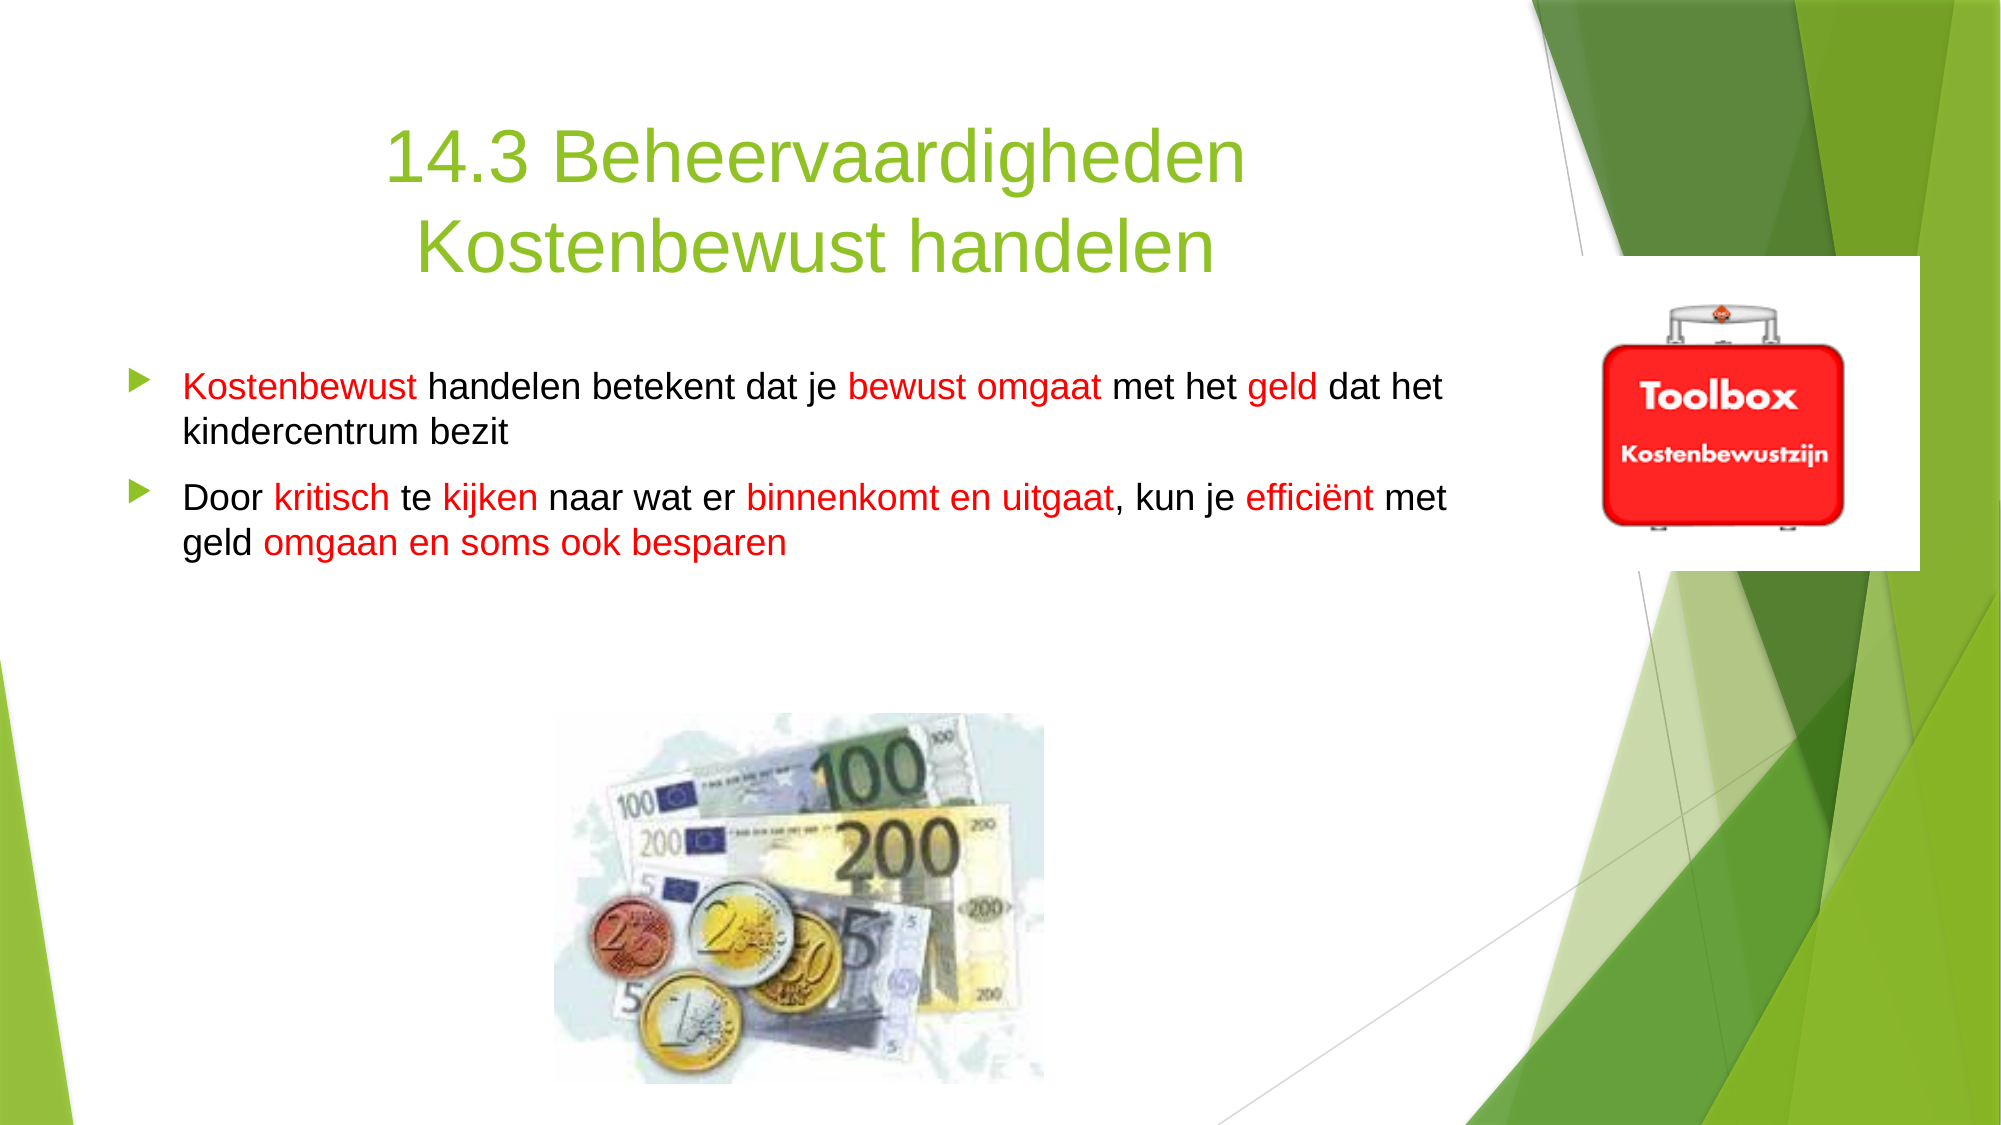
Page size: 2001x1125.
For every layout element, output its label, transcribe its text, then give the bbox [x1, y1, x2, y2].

picture [1527, 255, 1921, 572]
picture [554, 712, 1045, 1084]
title 14.3 Beheervaardigheden Kostenbewust handelen [111, 99, 1522, 317]
list Kostenbewust handelen betekent dat je bewust omgaat met het geld dat het kindercentrum bezit Door kritisch te kijken naar wat er binnenkomt en uitgaat, kun je efficiënt met geld omgaan en soms ook besparen [111, 354, 1522, 992]
